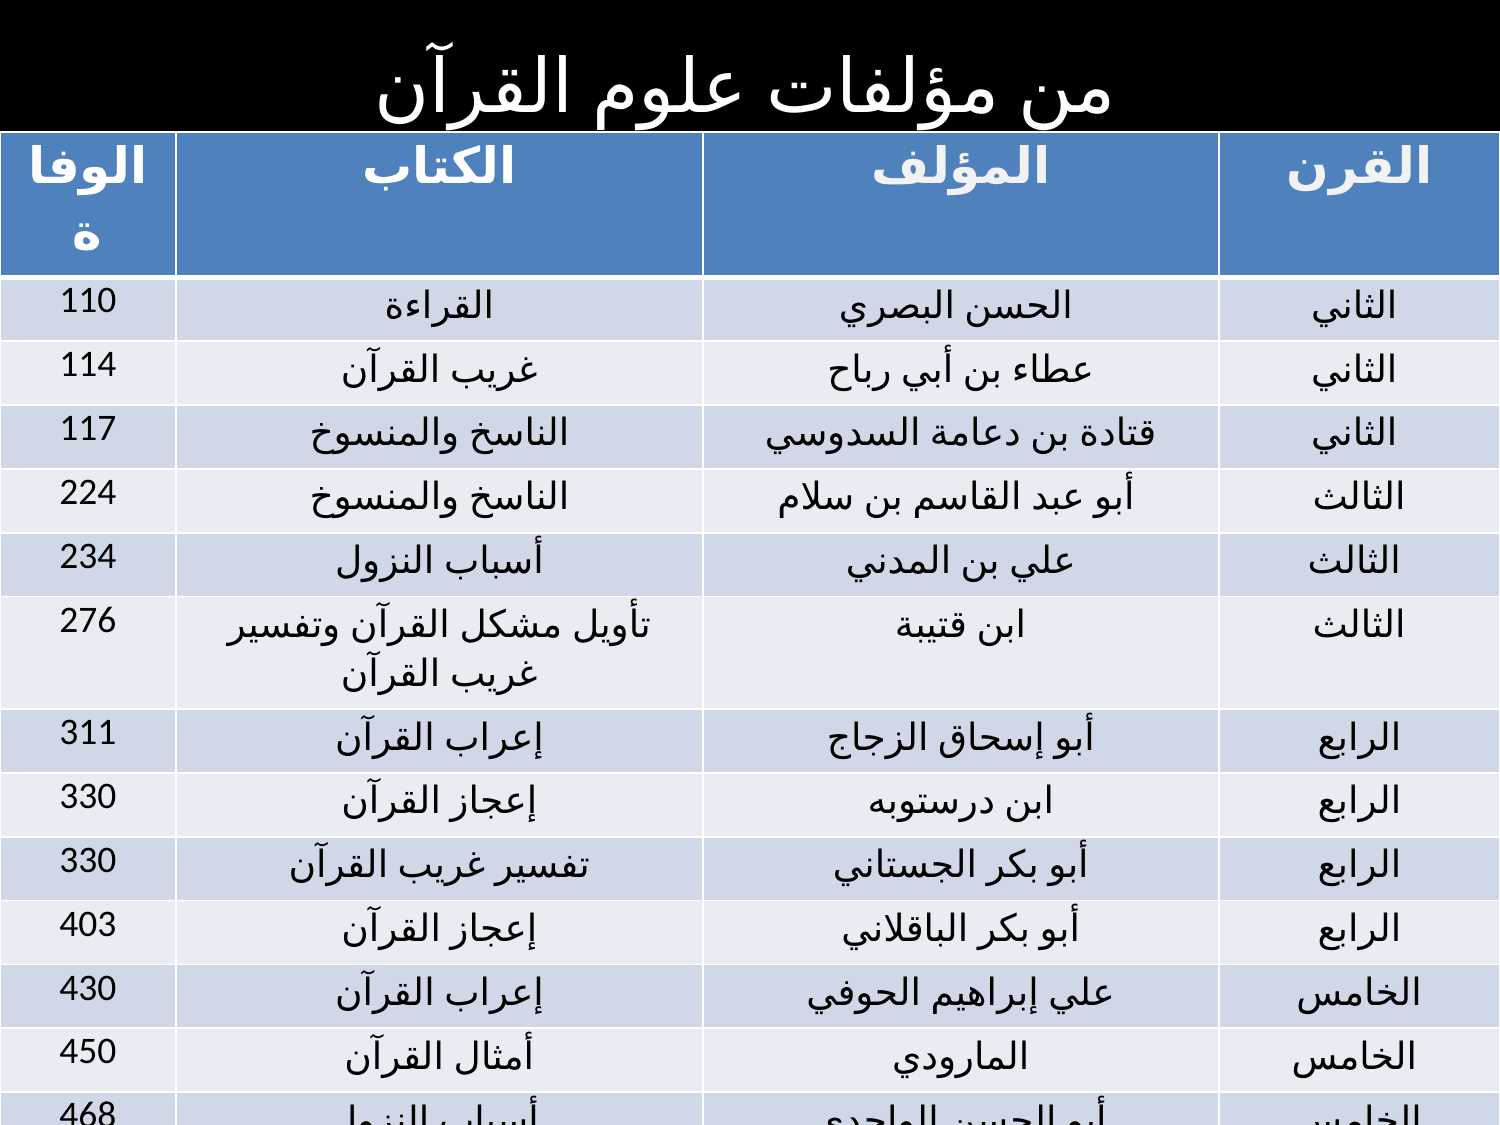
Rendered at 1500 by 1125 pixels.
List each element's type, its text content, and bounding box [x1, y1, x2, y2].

table_cell الناسخ والمنسوخ [177, 470, 702, 532]
table_cell الرابع [1220, 774, 1499, 836]
table_cell علي إبراهيم الحوفي [704, 965, 1218, 1027]
table_cell ابن درستوبه [704, 774, 1218, 836]
table_cell أبو بكر الجستاني [704, 838, 1218, 900]
table_cell القراءة [177, 280, 702, 340]
table_cell إعجاز القرآن [177, 774, 702, 836]
table_cell الناسخ والمنسوخ [177, 406, 702, 468]
table_cell 330 [1, 774, 175, 836]
table_cell الرابع [1220, 710, 1499, 772]
table_cell 403 [1, 901, 175, 964]
table_cell 430 [1, 965, 175, 1027]
table_header المؤلف [704, 133, 1218, 275]
table_cell أمثال القرآن [177, 1029, 702, 1091]
table_cell 114 [1, 342, 175, 404]
table_cell الثالث [1220, 597, 1499, 708]
table_cell علي بن المدني [704, 534, 1218, 596]
table_cell إعراب القرآن [177, 710, 702, 772]
table_cell الثاني [1220, 406, 1499, 468]
table_cell الحسن البصري [704, 280, 1218, 340]
table_cell المارودي [704, 1029, 1218, 1091]
table_cell الخامس [1220, 1093, 1499, 1125]
table_cell أسباب النزول [177, 1093, 702, 1125]
table_cell الثالث [1220, 470, 1499, 532]
table_cell إعراب القرآن [177, 965, 702, 1027]
table_cell ابن قتيبة [704, 597, 1218, 708]
table_cell إعجاز القرآن [177, 901, 702, 964]
table_cell أبو الحسن الواحدي [704, 1093, 1218, 1125]
table_cell قتادة بن دعامة السدوسي [704, 406, 1218, 468]
title من مؤلفات علوم القرآن [70, 35, 1421, 131]
table_cell 117 [1, 406, 175, 468]
table_cell الثاني [1220, 342, 1499, 404]
table_cell 330 [1, 838, 175, 900]
table_cell الخامس [1220, 1029, 1499, 1091]
table_cell الثالث [1220, 534, 1499, 596]
table_cell الرابع [1220, 901, 1499, 964]
table_cell الرابع [1220, 838, 1499, 900]
table_header الوفاة [1, 133, 175, 275]
table_cell 468 [1, 1093, 175, 1125]
table_cell تفسير غريب القرآن [177, 838, 702, 900]
table_cell أبو عبد القاسم بن سلام [704, 470, 1218, 532]
table_cell تأويل مشكل القرآن وتفسير غريب القرآن [177, 597, 702, 708]
table_cell أبو بكر الباقلاني [704, 901, 1218, 964]
table_cell 224 [1, 470, 175, 532]
table_cell أسباب النزول [177, 534, 702, 596]
table_cell أبو إسحاق الزجاج [704, 710, 1218, 772]
table_header القرن [1220, 133, 1499, 275]
table_header الكتاب [177, 133, 702, 275]
table_cell غريب القرآن [177, 342, 702, 404]
table_cell الخامس [1220, 965, 1499, 1027]
table_cell 276 [1, 597, 175, 708]
table_cell الثاني [1220, 280, 1499, 340]
table_cell 450 [1, 1029, 175, 1091]
table_cell 234 [1, 534, 175, 596]
table_cell 110 [1, 280, 175, 340]
table_cell 311 [1, 710, 175, 772]
table_cell عطاء بن أبي رباح [704, 342, 1218, 404]
